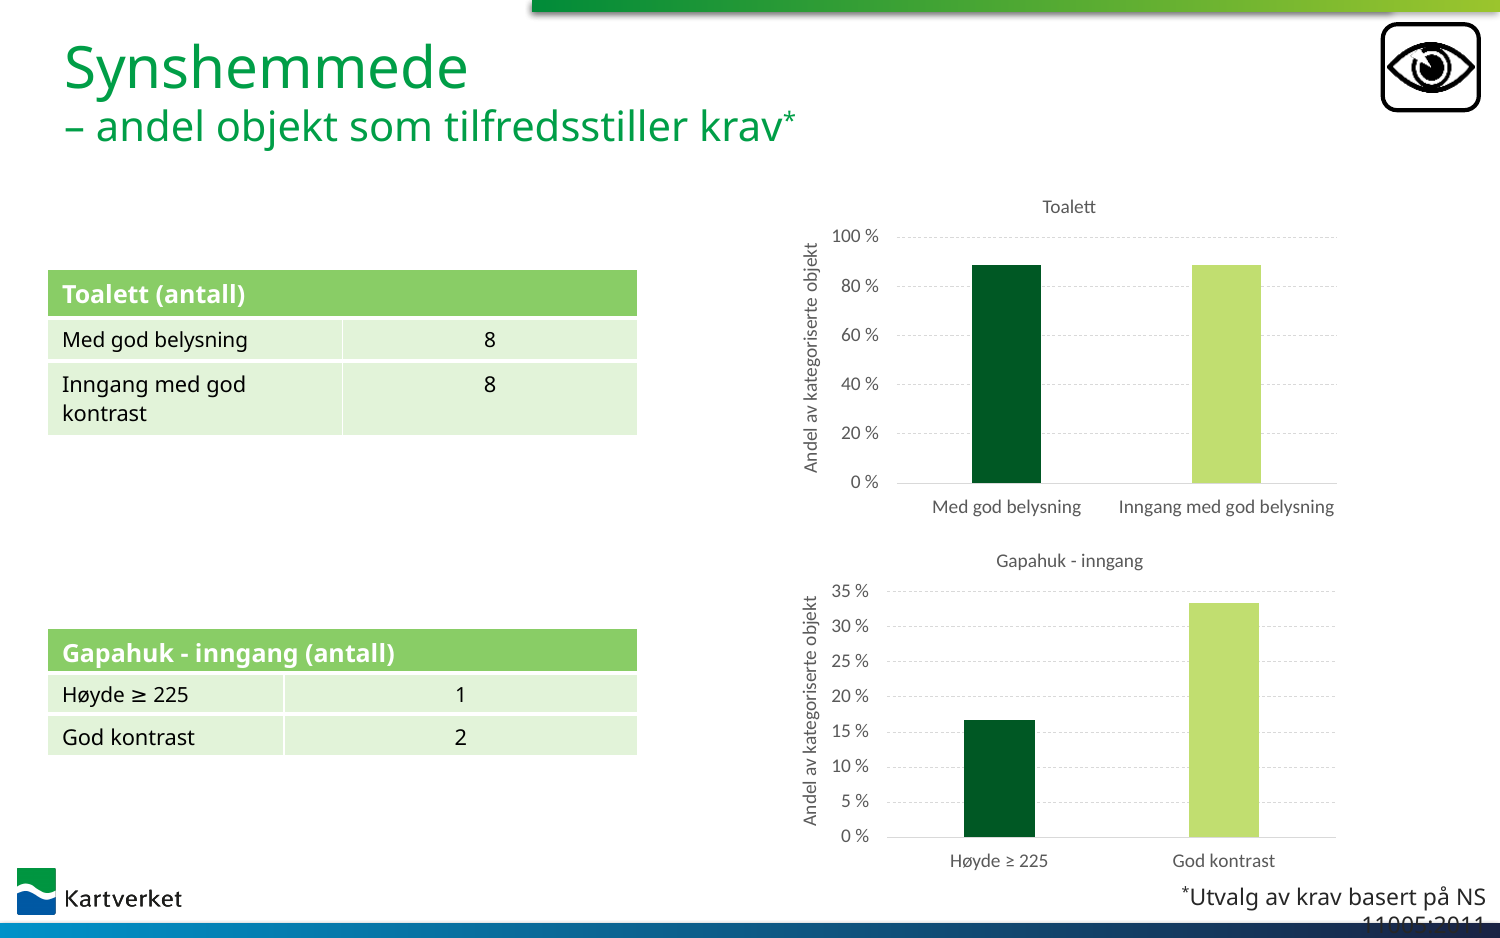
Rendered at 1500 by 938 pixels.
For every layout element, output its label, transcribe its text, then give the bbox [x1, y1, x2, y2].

picture [791, 187, 1348, 526]
picture [791, 541, 1348, 880]
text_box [1382, 24, 1480, 111]
table_cell Med god belysning [48, 320, 342, 359]
table_cell 1 [285, 675, 637, 712]
text_box *Utvalg av krav basert på NS 11005:2011 [1068, 873, 1500, 938]
table_header Gapahuk - inngang (antall) [48, 629, 637, 671]
text_box Synshemmede – andel objekt som tilfredsstiller krav* [49, 24, 1431, 158]
table_cell 8 [343, 363, 637, 435]
table_cell 8 [343, 320, 637, 359]
table_cell Høyde ≥ 225 [48, 675, 283, 712]
table_cell Inngang med god kontrast [48, 363, 342, 435]
table_cell 2 [285, 716, 637, 755]
table_header Toalett (antall) [48, 270, 637, 316]
table_cell God kontrast [48, 716, 283, 755]
